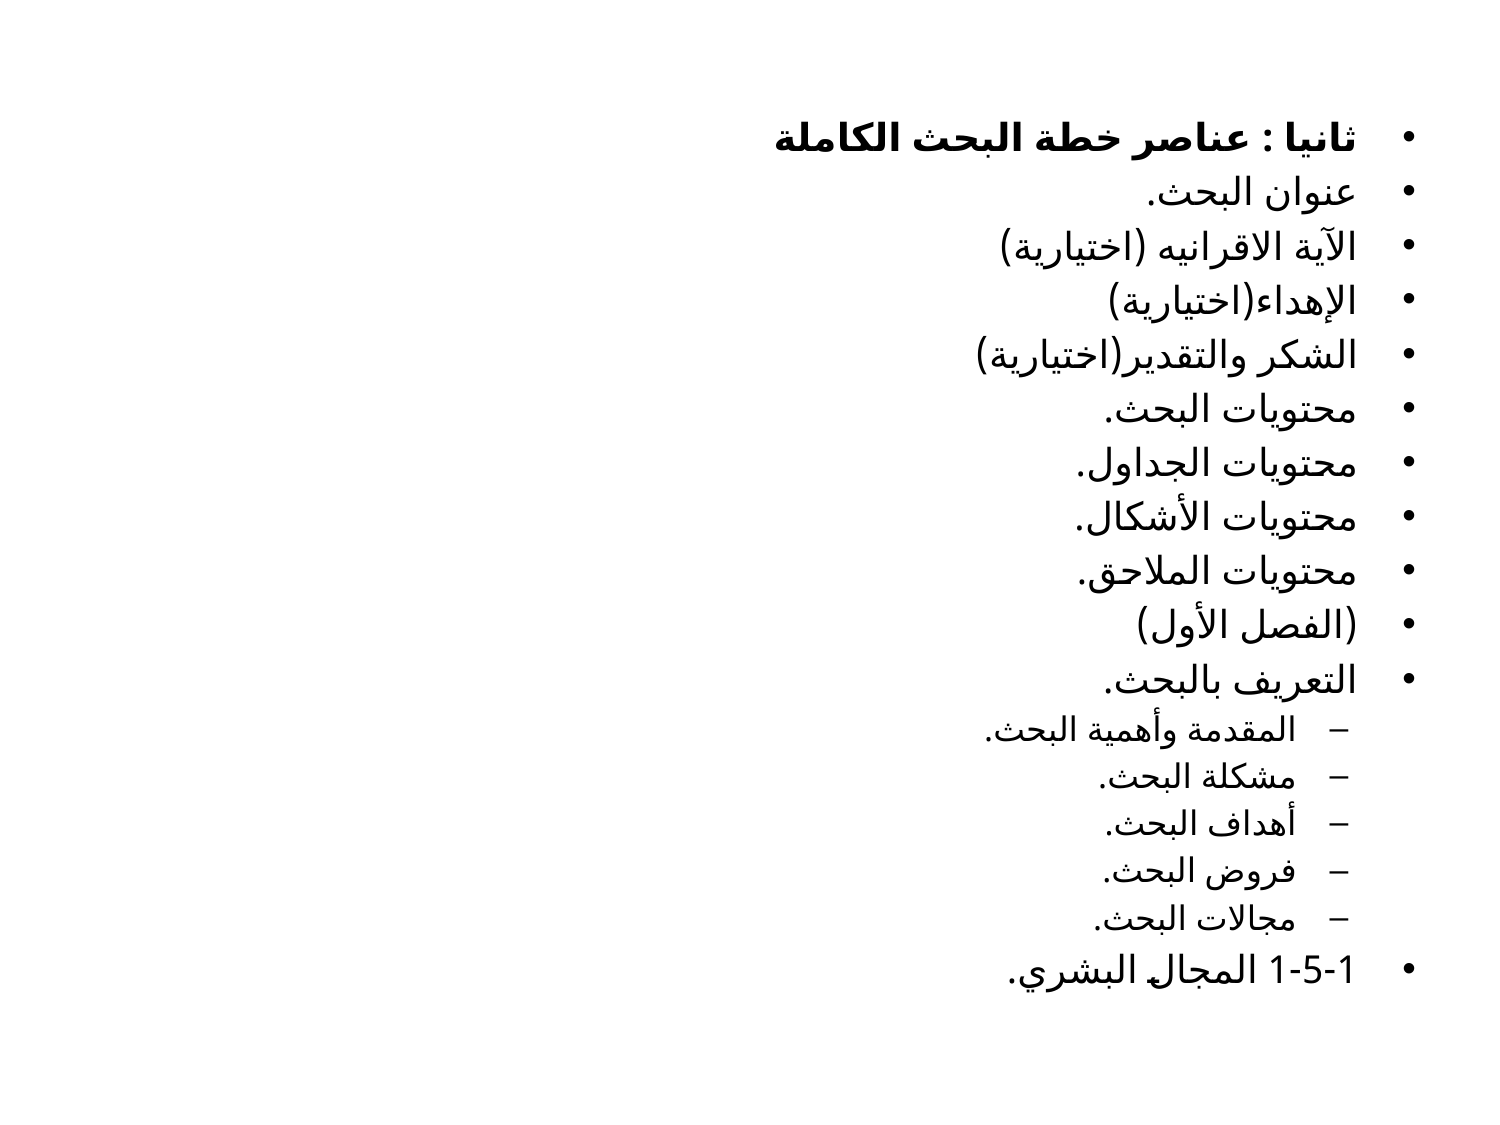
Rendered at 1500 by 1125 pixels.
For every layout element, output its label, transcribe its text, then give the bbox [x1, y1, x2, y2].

list ثانيا : عناصر خطة البحث الكاملة عنوان البحث. الآية الاقرانيه (اختيارية) الإهداء(اختيارية) الشكر والتقدير(اختيارية) محتويات البحث. محتويات الجداول. محتويات الأشكال. محتويات الملاحق. (الفصل الأول) التعريف بالبحث. المقدمة وأهمية البحث. مشكلة البحث. أهداف البحث. فروض البحث. مجالات البحث. 1-5-1 المجال البشري. [75, 105, 1425, 1005]
